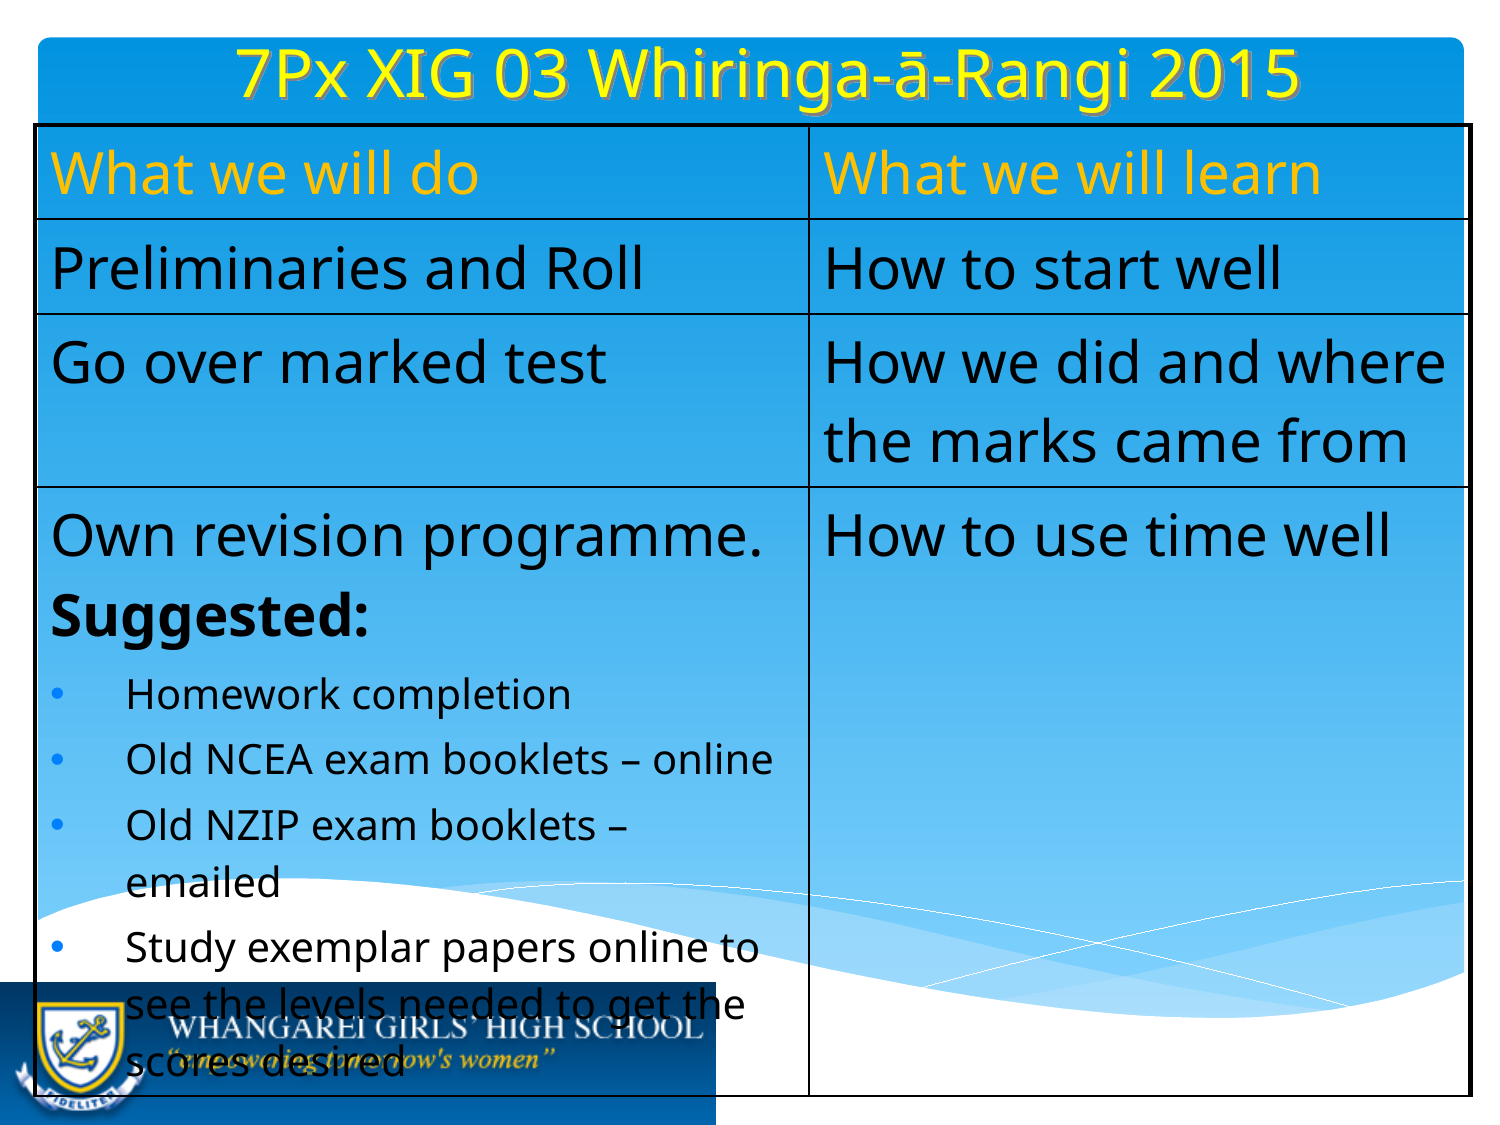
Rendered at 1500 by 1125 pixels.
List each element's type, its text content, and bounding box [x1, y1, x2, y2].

table_header What we will learn [810, 127, 1468, 218]
table_header What we will do [37, 127, 808, 218]
table_cell How to start well [810, 220, 1468, 313]
table_cell Go over marked test [37, 315, 808, 486]
text_box 7Px XIG 03 Whiringa-ā-Rangi 2015 [162, 20, 1375, 121]
table_cell Preliminaries and Roll [37, 220, 808, 313]
table_cell How we did and where the marks came from [810, 315, 1468, 486]
picture [0, 982, 716, 1125]
table_cell Own revision programme. Suggested: Homework completion Old NCEA exam booklets – online Old NZIP exam booklets – emailed Study exemplar papers online to see the levels needed to get the scores desired [37, 488, 808, 1095]
table_cell How to use time well [810, 488, 1468, 1095]
